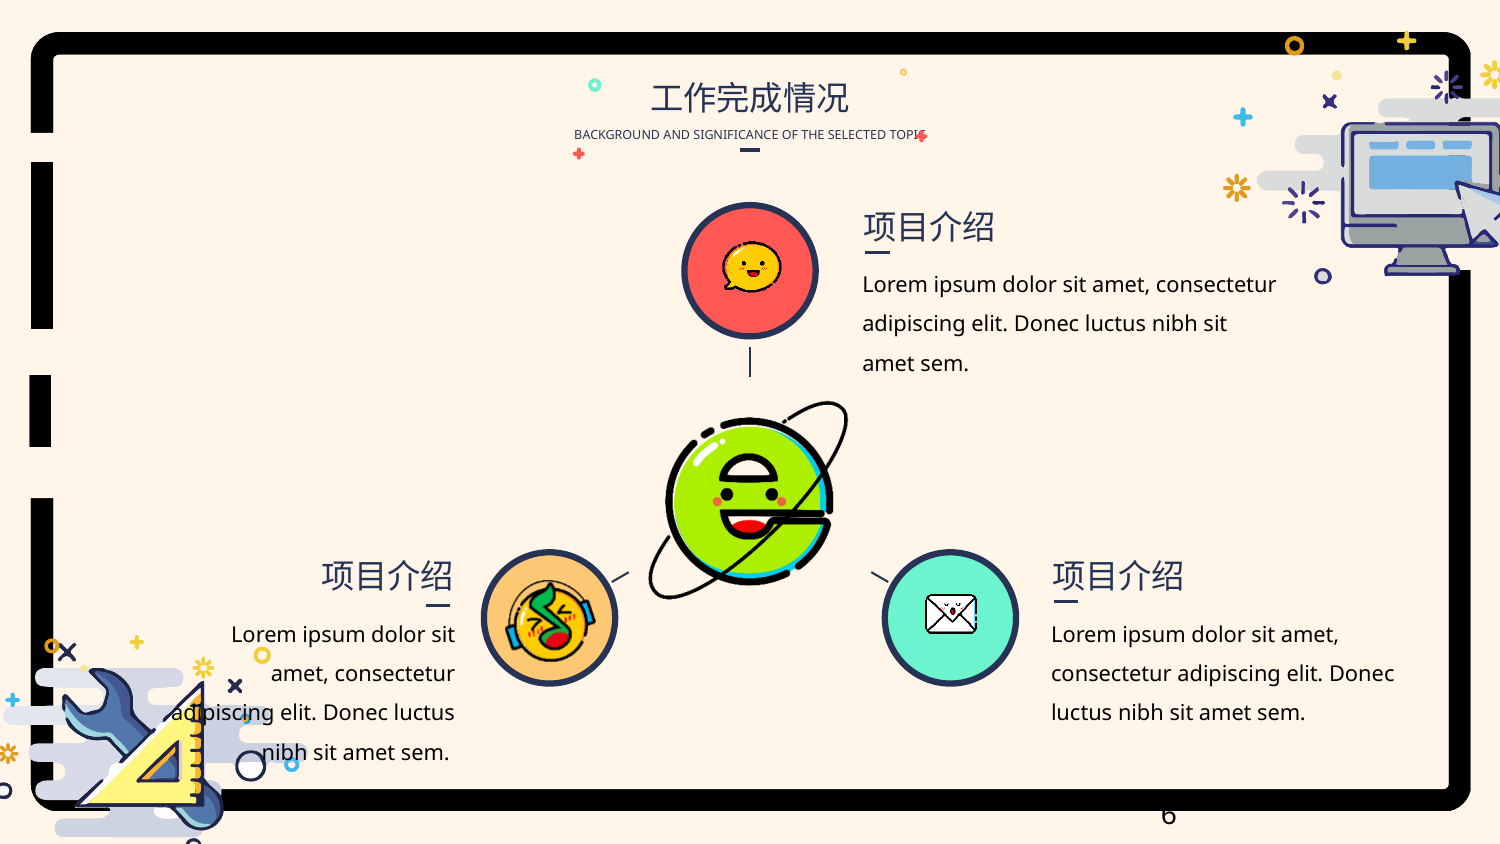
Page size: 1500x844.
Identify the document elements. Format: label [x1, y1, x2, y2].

picture [701, 225, 799, 324]
picture [470, 334, 1003, 702]
text_box [0, 31, 1500, 844]
